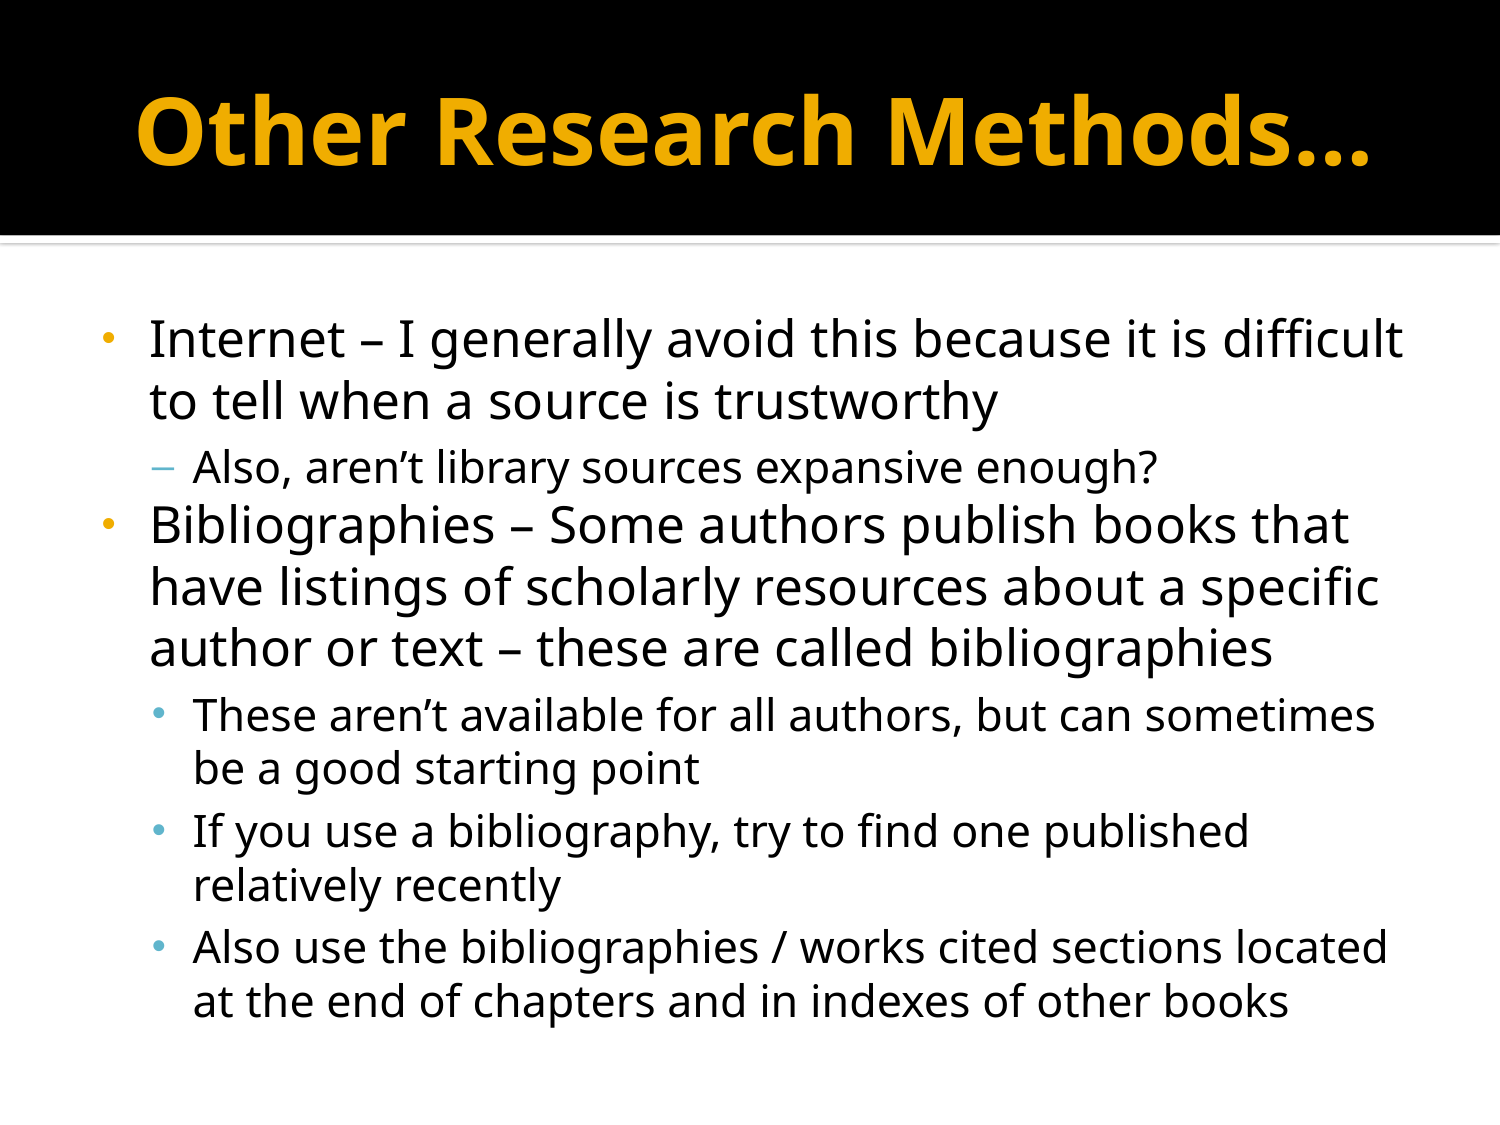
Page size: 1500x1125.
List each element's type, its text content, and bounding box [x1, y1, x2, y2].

title Other Research Methods… [75, 25, 1425, 231]
list Internet – I generally avoid this because it is difficult to tell when a source is trustworthy Also, aren’t library sources expansive enough? Bibliographies – Some authors publish books that have listings of scholarly resources about a specific author or text – these are called bibliographies These aren’t available for all authors, but can sometimes be a good starting point If you use a bibliography, try to find one published relatively recently Also use the bibliographies / works cited sections located at the end of chapters and in indexes of other books [75, 291, 1425, 1050]
